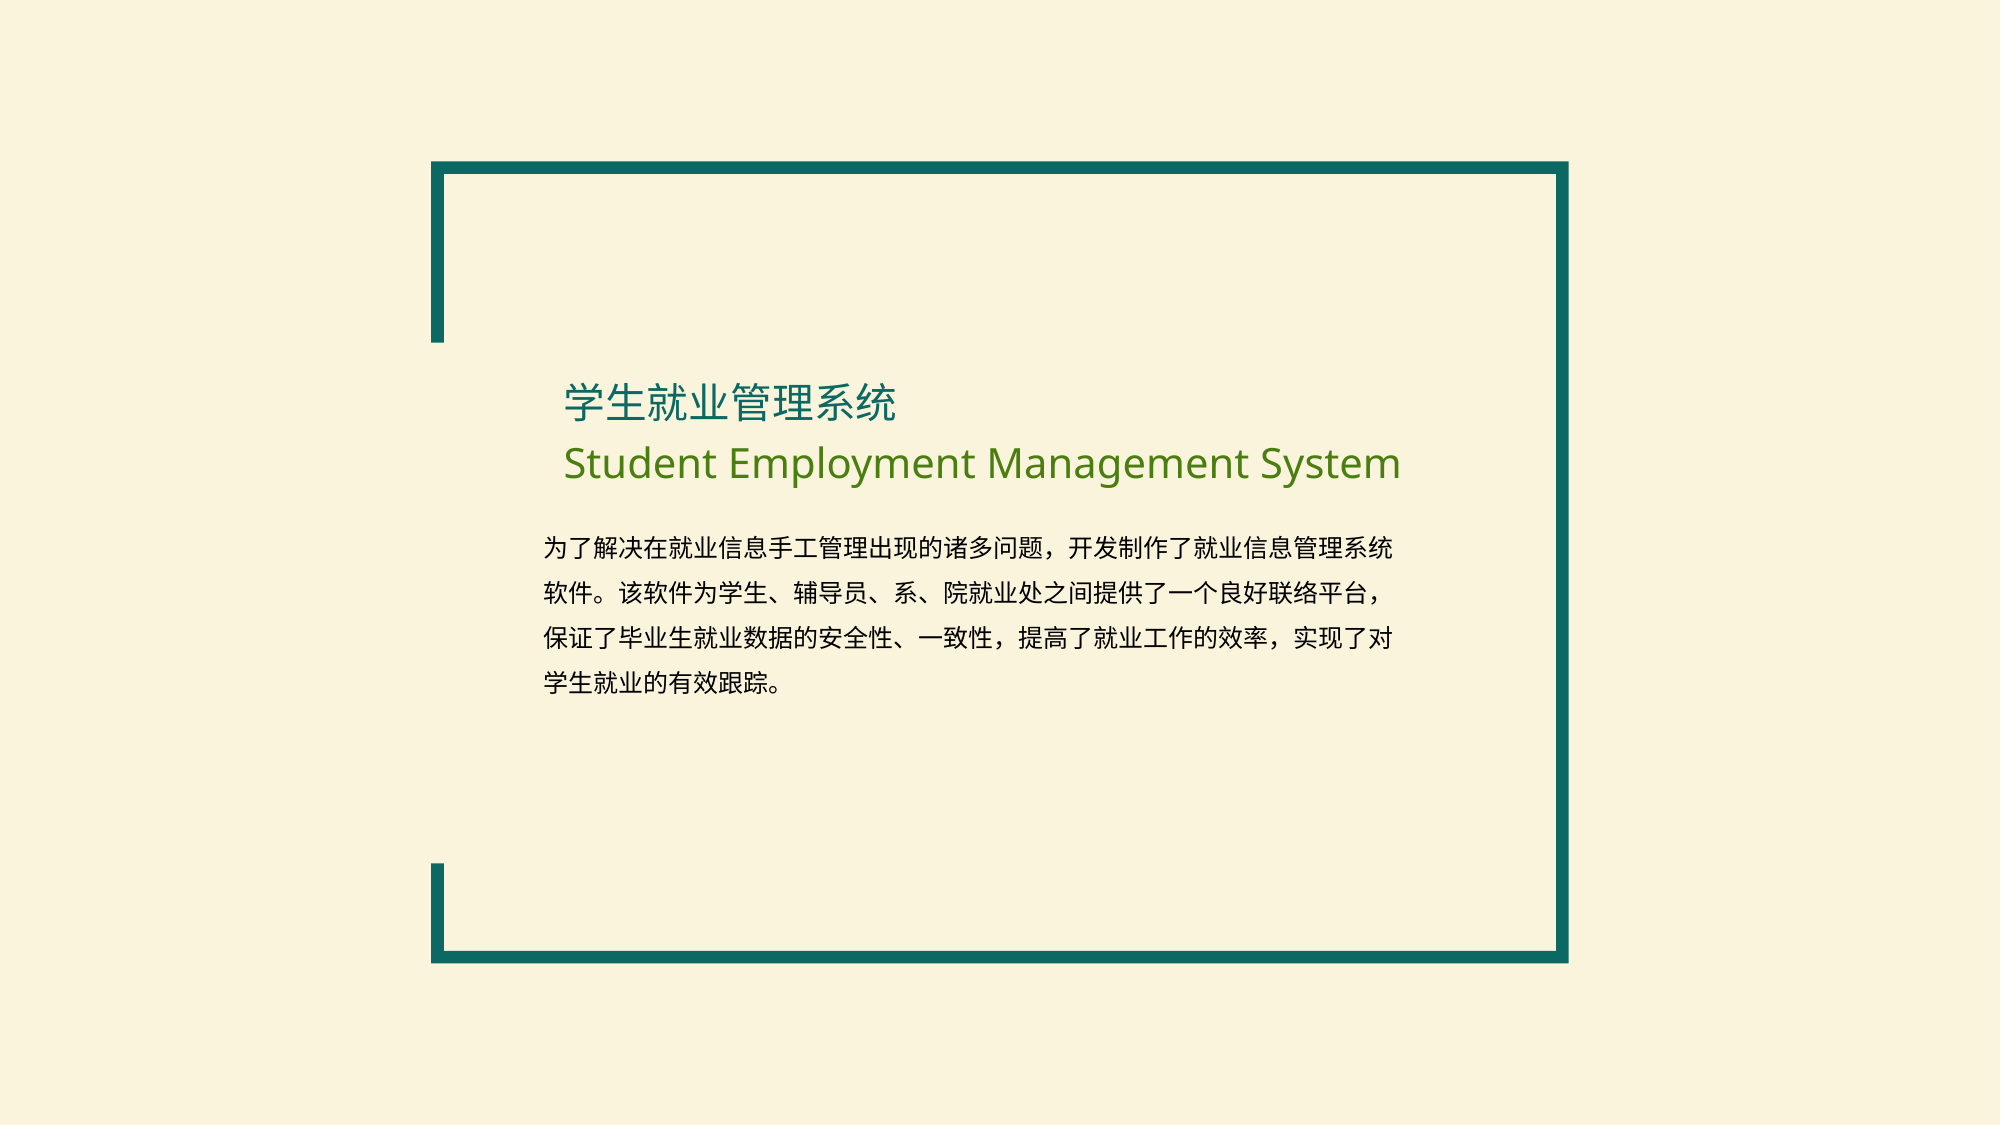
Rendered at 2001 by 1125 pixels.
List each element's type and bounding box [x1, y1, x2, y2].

text_box [0, 161, 1569, 964]
